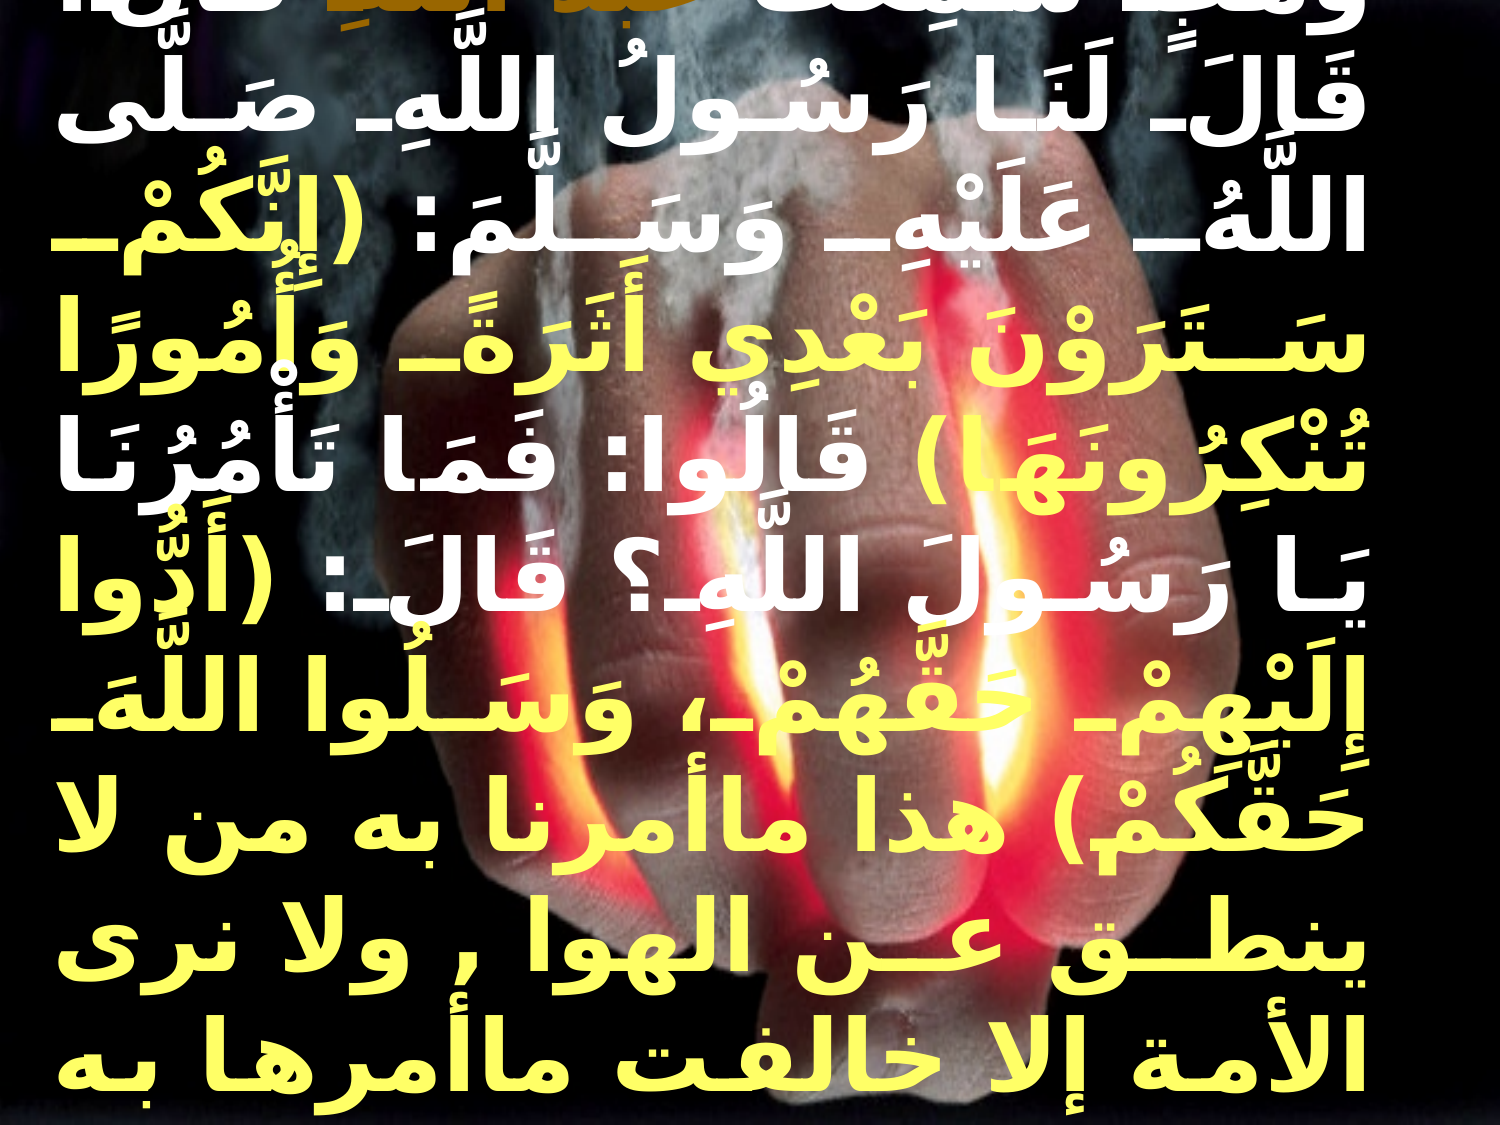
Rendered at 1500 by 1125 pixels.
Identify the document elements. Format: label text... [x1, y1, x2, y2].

title ما لواجب نحو ولاة الأمور ؟؟ حَدَّثَنَا مُسَدَّدٌ حَدَّثَنَا يَحْيَى بْنُ سَعِيدٍ الْقَطَّانُ حَدَّثَنَا الْأَعْمَشُ حَدَّثَنَا زَيْدُ بْنُ وَهْبٍ سَمِعْتُ عَبْدَ اللَّهِ قَالَ: قَالَ لَنَا رَسُولُ اللَّهِ صَلَّى اللَّهُ عَلَيْهِ وَسَلَّمَ: (إِنَّكُمْ سَتَرَوْنَ بَعْدِي أَثَرَةً وَأُمُورًا تُنْكِرُونَهَا) قَالُوا: فَمَا تَأْمُرُنَا يَا رَسُولَ اللَّهِ؟ قَالَ: (أَدُّوا إِلَيْهِمْ حَقَّهُمْ، وَسَلُوا اللَّهَ حَقَّكُمْ) هذا ماأمرنا به من لا ينطق عن الهوا , ولا نرى الأمة إلا خالفت ماأمرها به حبيبنا , فإن عصوا فلابد من العقاب ,وهذا العقاب إنما هو رحمة من الرحيم بهذه الأمة [37, 0, 1388, 1063]
picture [0, 0, 1500, 1125]
